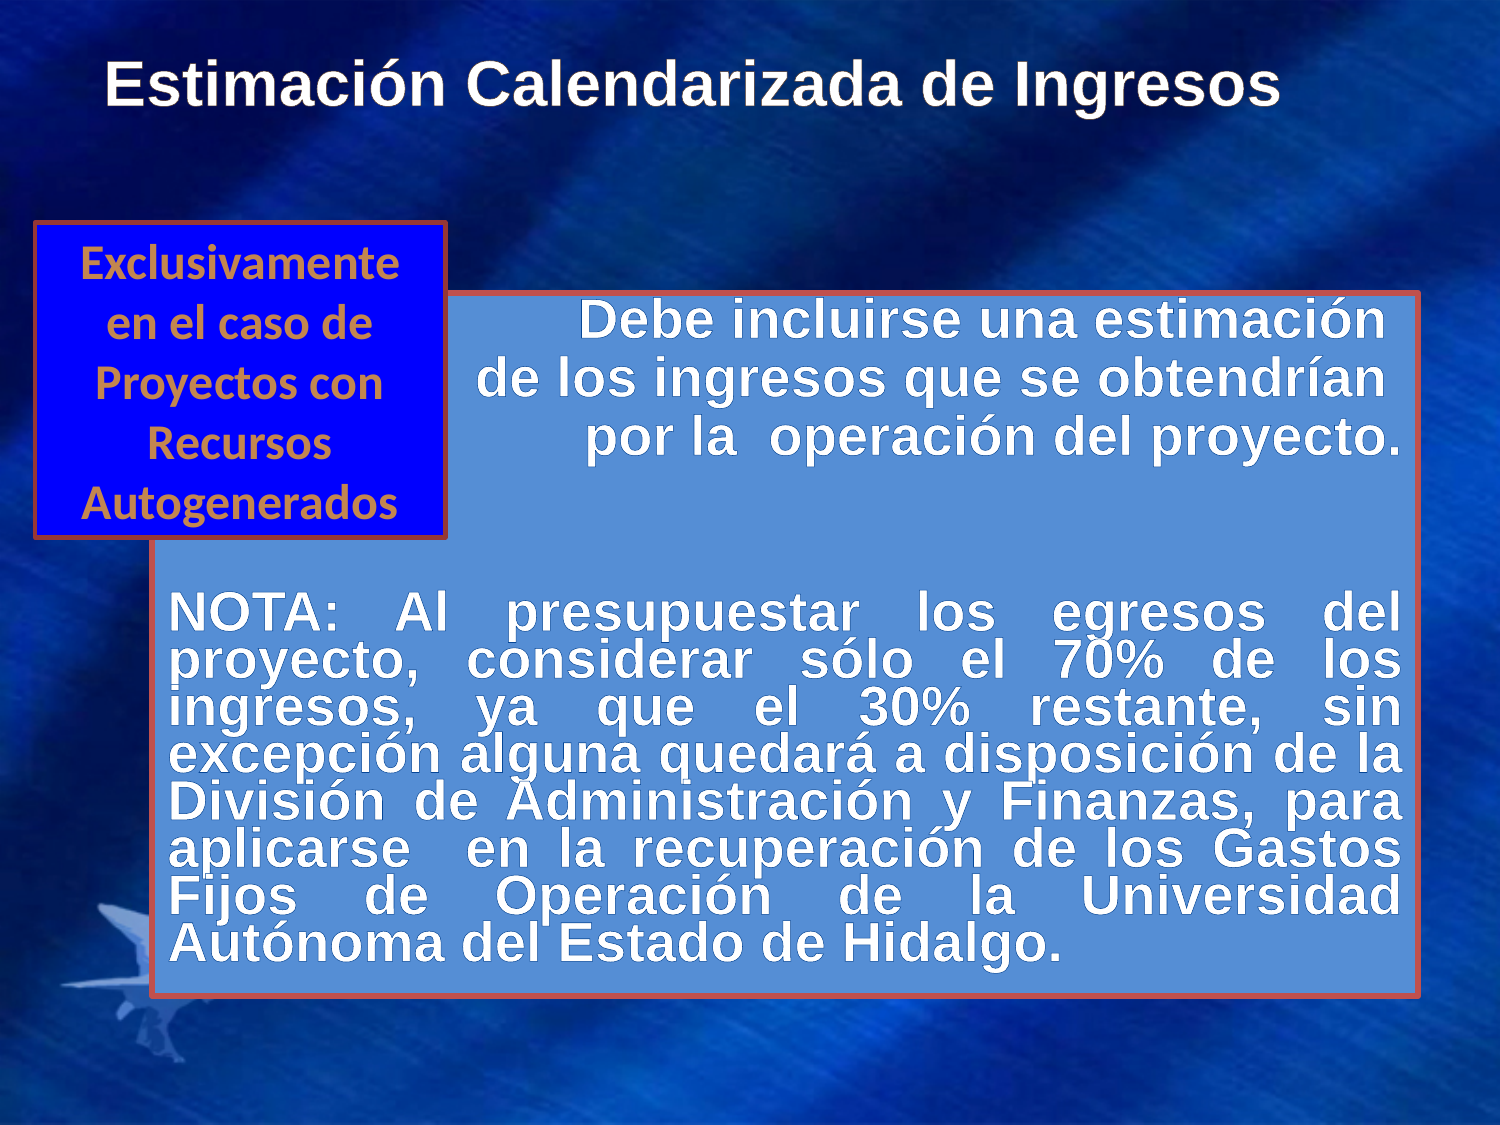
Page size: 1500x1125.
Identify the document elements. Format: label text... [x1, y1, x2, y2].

text_box Estimación Calendarizada de Ingresos [88, 42, 1331, 128]
text_box Debe incluirse una estimación de los ingresos que se obtendrían por la operación del proyecto. NOTA: Al presupuestar los egresos del proyecto, considerar sólo el 70% de los ingresos, ya que el 30% restante, sin excepción alguna quedará a disposición de la División de Administración y Finanzas, para aplicarse en la recuperación de los Gastos Fijos de Operación de la Universidad Autónoma del Estado de Hidalgo. [150, 291, 1420, 998]
picture [0, 0, 1500, 1125]
text_box Exclusivamente en el caso de Proyectos con Recursos Autogenerados [35, 222, 446, 538]
